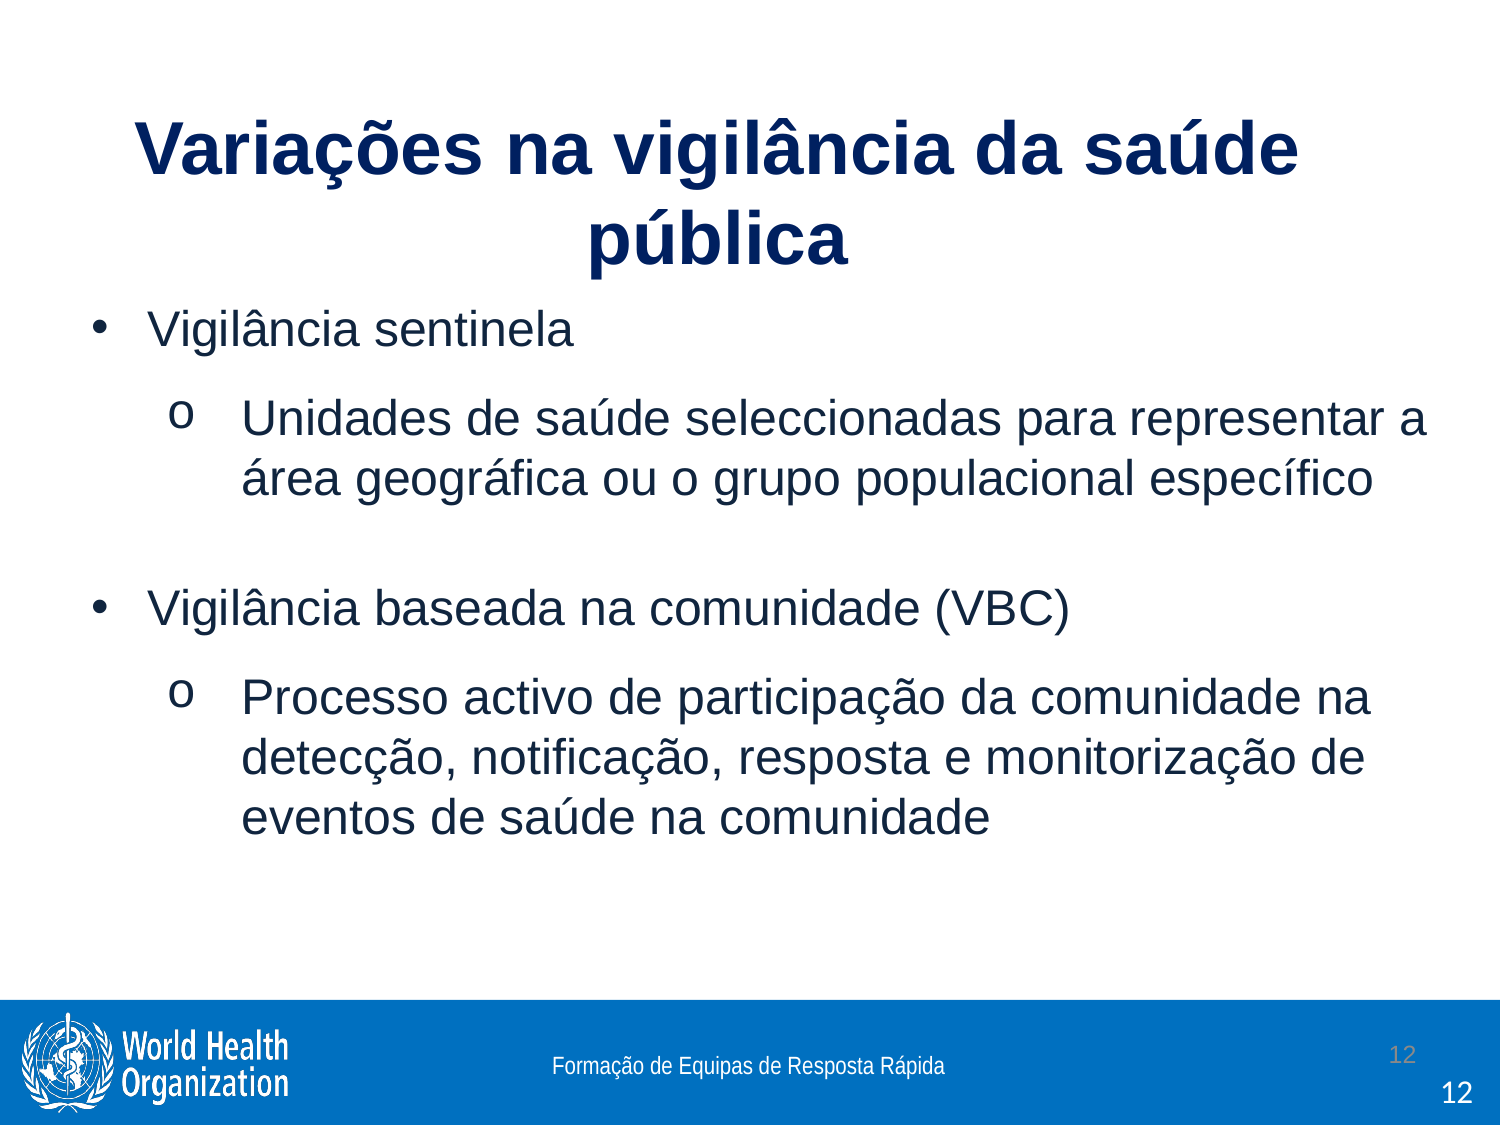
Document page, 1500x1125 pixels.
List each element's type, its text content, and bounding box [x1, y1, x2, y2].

text_box Variações na vigilância da saúde pública [0, 91, 1447, 287]
picture [21, 1012, 288, 1113]
text_box Vigilância sentinela Unidades de saúde seleccionadas para representar a área geográfica ou o grupo populacional específico Vigilância baseada na comunidade (VBC) Processo activo de participação da comunidade na detecção, notificação, resposta e monitorização de eventos de saúde na comunidade [76, 288, 1471, 852]
slide_number 12 [1081, 1014, 1432, 1093]
